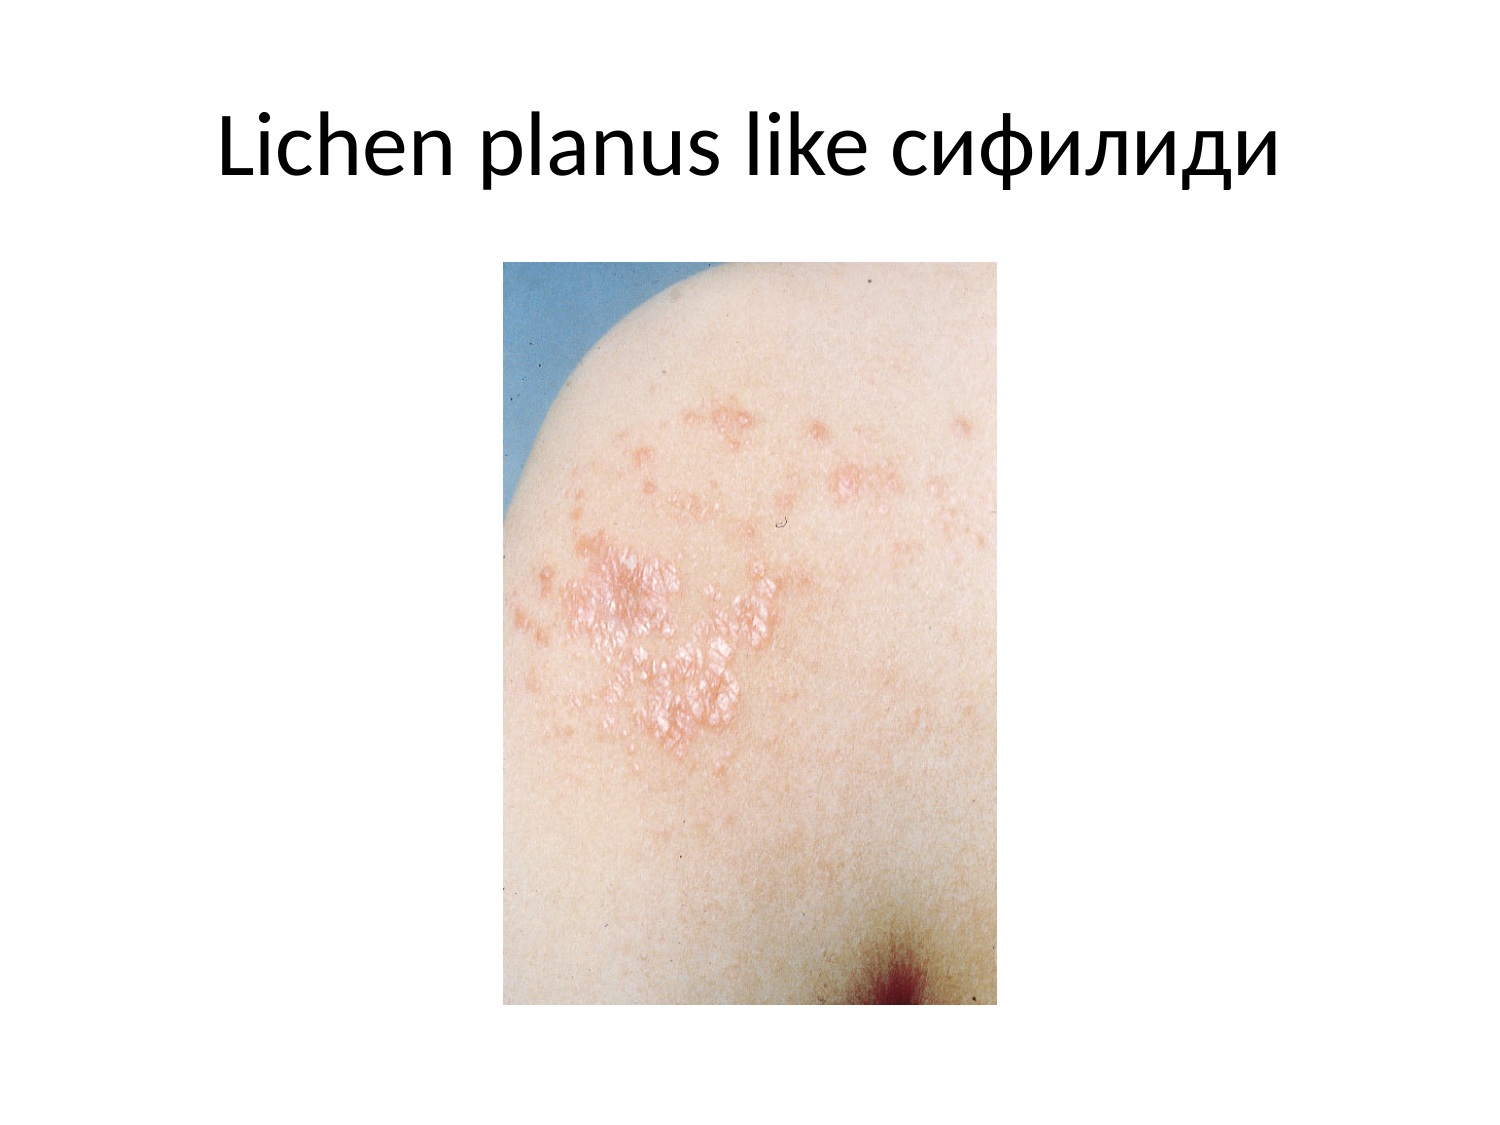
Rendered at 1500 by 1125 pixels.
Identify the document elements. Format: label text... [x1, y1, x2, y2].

title Lichen planus like сифилиди [75, 45, 1425, 233]
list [503, 262, 997, 1006]
